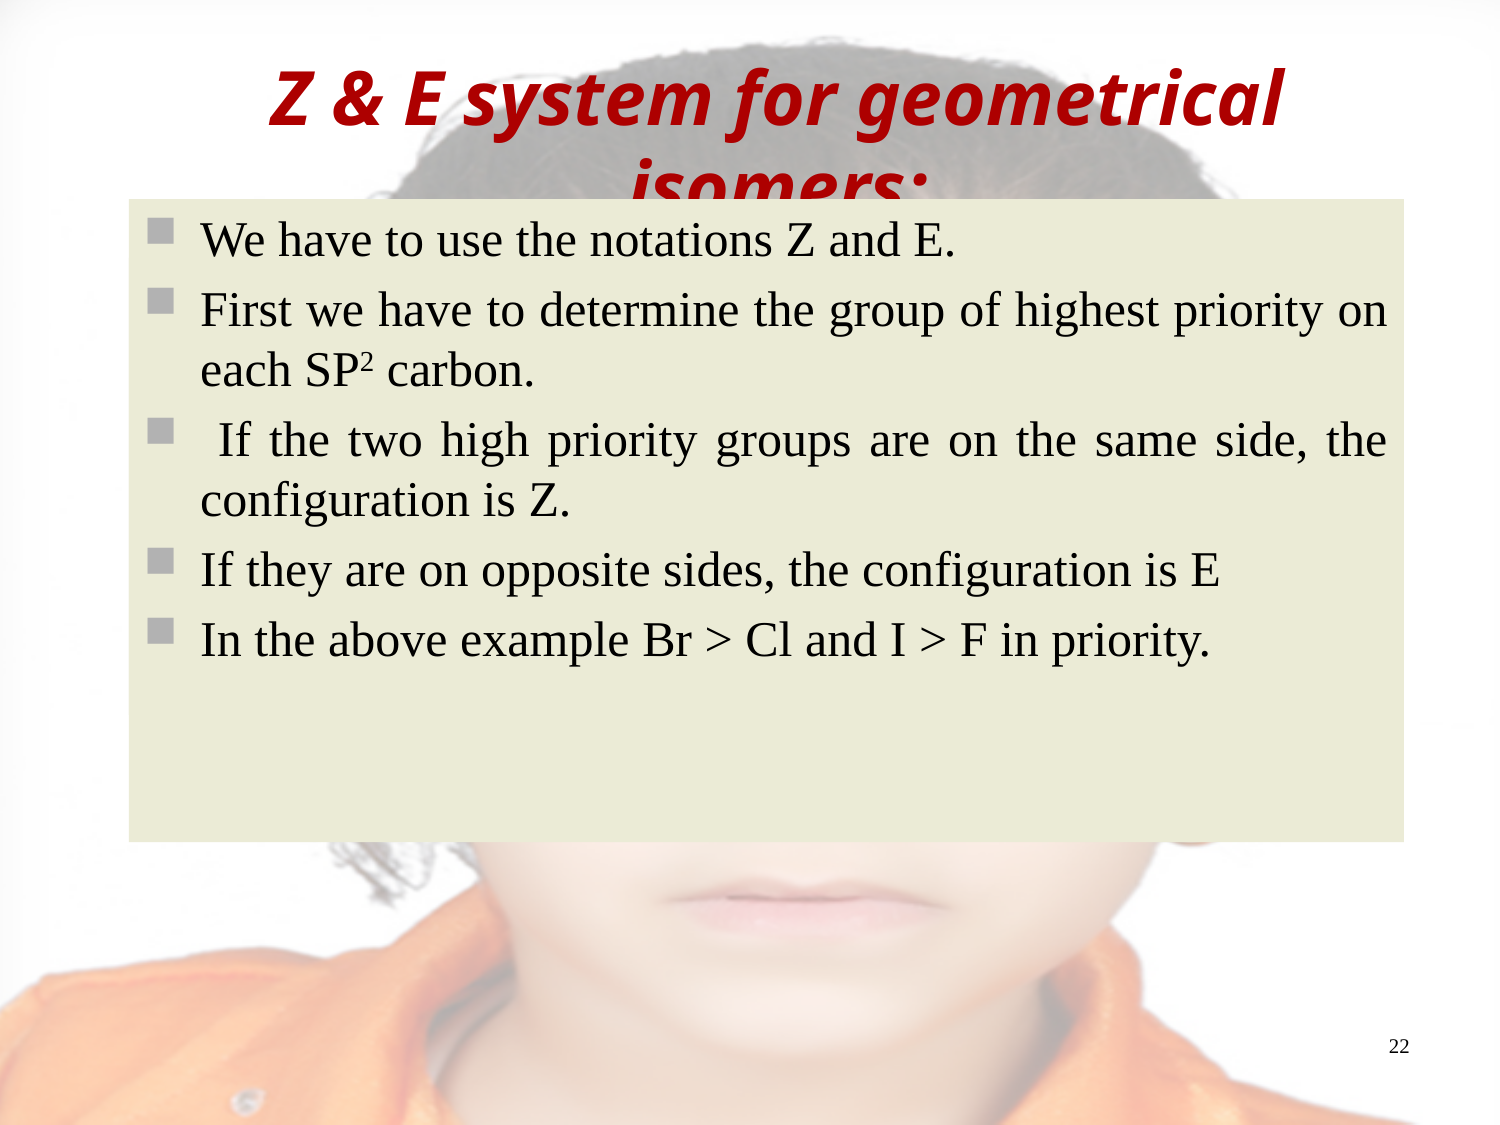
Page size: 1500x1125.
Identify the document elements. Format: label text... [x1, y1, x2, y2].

text_box We have to use the notations Z and E. First we have to determine the group of highest priority on each SP2 carbon. If the two high priority groups are on the same side, the configuration is Z. If they are on opposite sides, the configuration is E In the above example Br > Cl and I > F in priority. [128, 199, 1404, 843]
title Z & E system for geometrical isomers: [140, 46, 1416, 235]
slide_number 22 [1112, 1024, 1426, 1101]
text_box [256, 256, 1228, 669]
